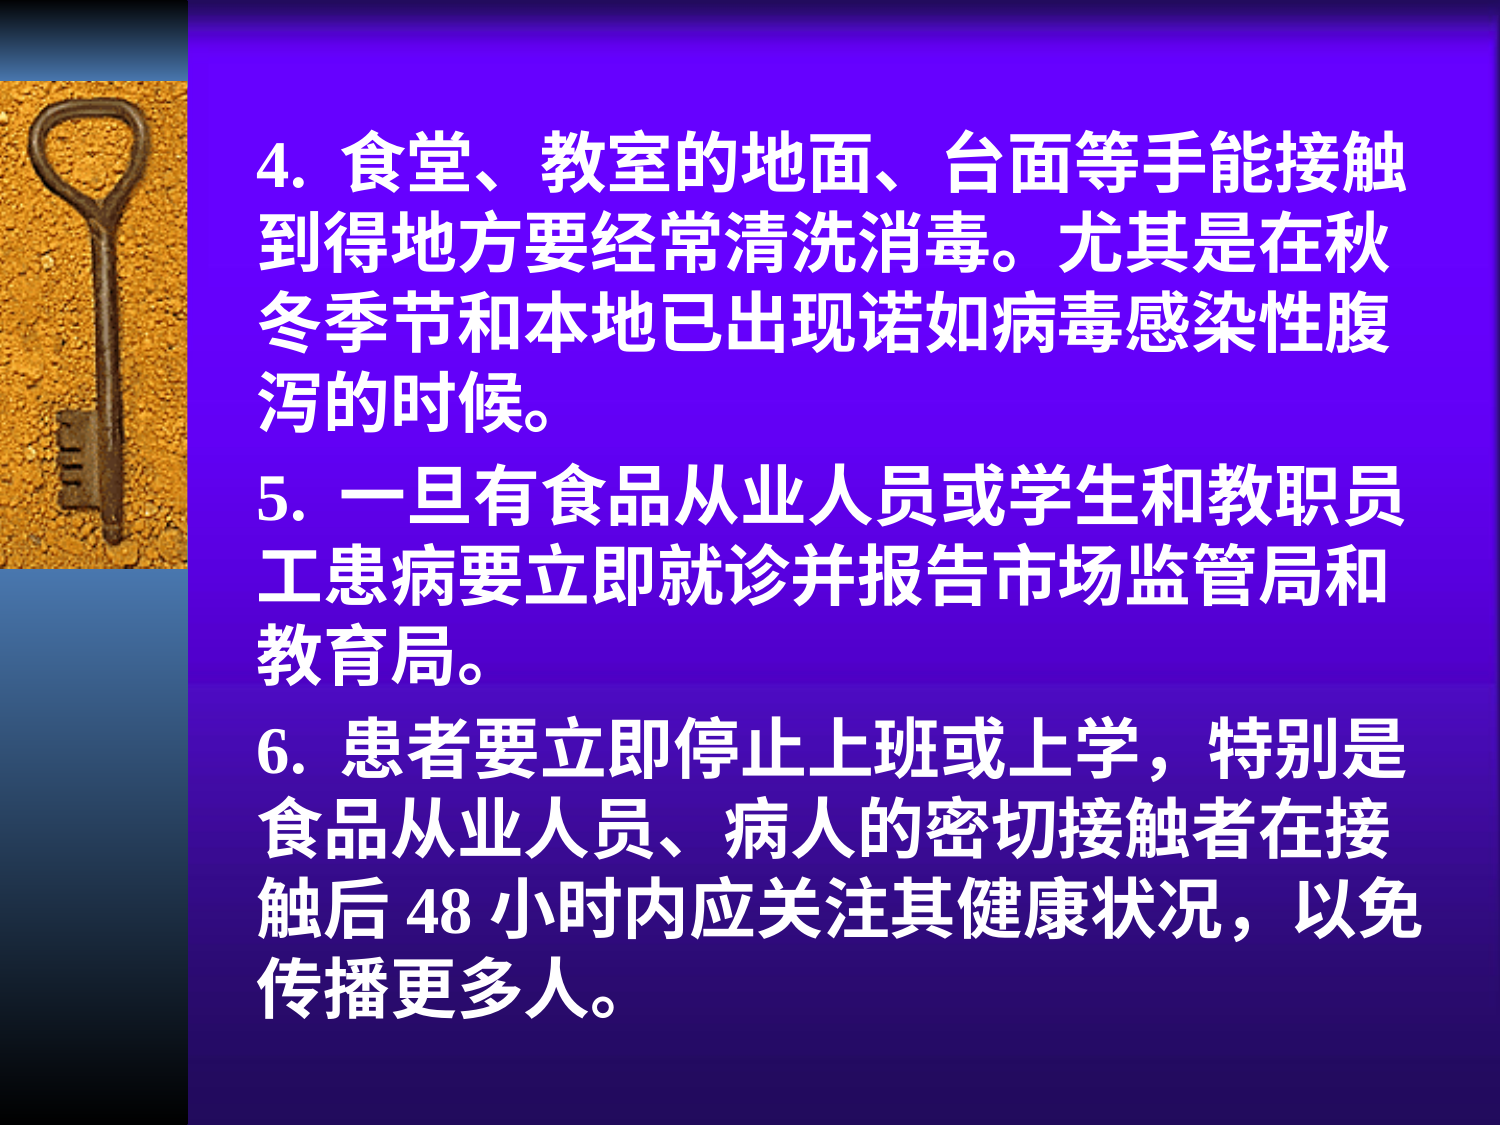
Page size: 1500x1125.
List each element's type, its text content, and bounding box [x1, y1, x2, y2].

text_box 4. 食堂、教室的地面、台面等手能接触到得地方要经常清洗消毒。尤其是在秋冬季节和本地已出现诺如病毒感染性腹泻的时候。 5. 一旦有食品从业人员或学生和教职员工患病要立即就诊并报告市场监管局和教育局。 6. 患者要立即停止上班或上学，特别是食品从业人员、病人的密切接触者在接触后48小时内应关注其健康状况，以免传播更多人。 [242, 113, 1471, 1125]
picture [0, 0, 1500, 1125]
